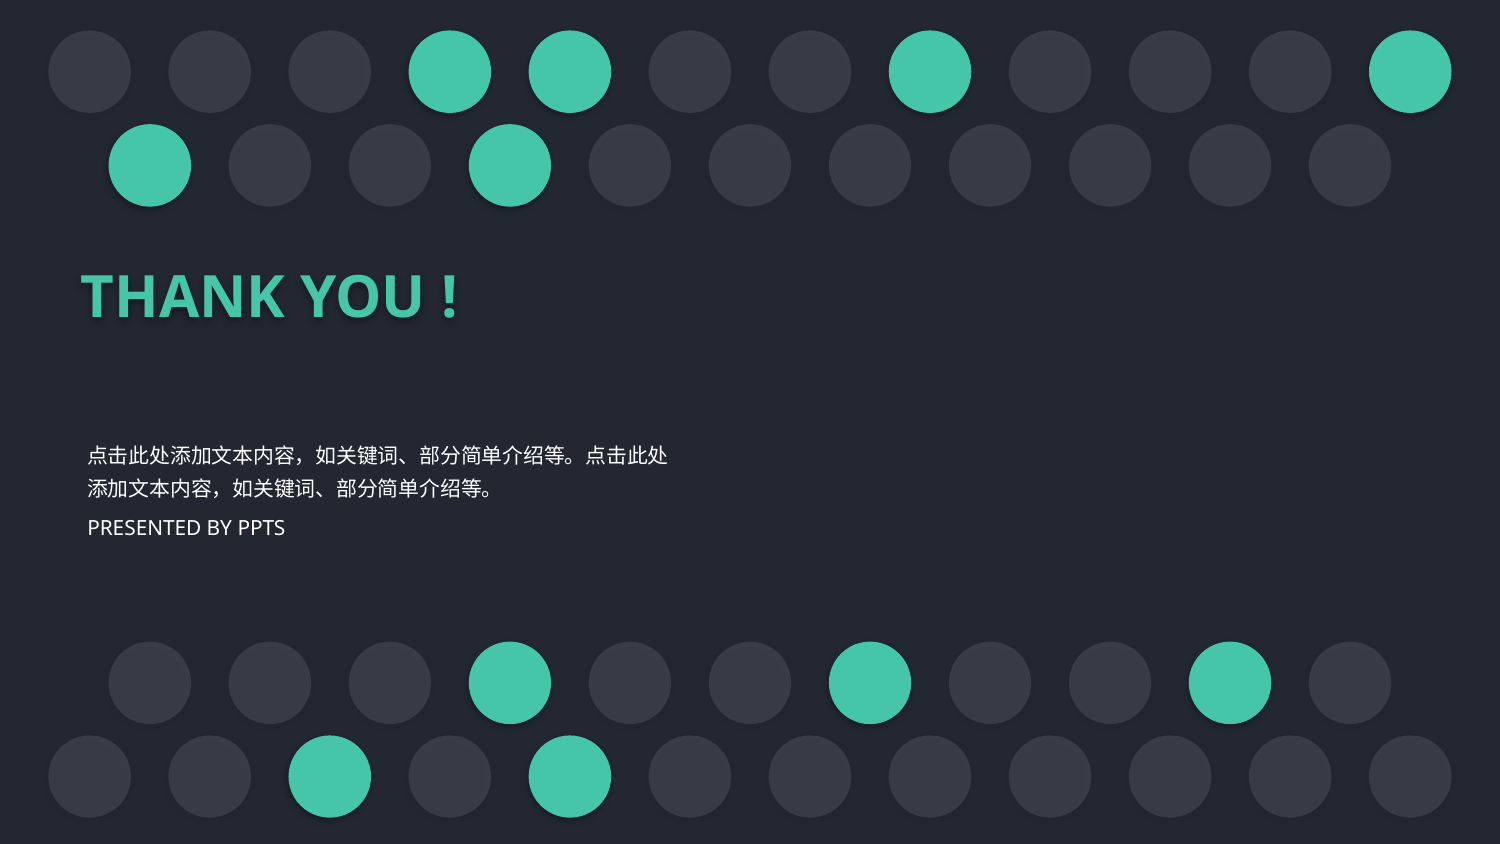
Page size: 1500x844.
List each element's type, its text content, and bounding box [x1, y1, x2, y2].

text_box [1068, 123, 1153, 208]
text_box [407, 29, 492, 114]
text_box [47, 734, 132, 819]
text_box [948, 640, 1032, 725]
text_box [887, 29, 973, 114]
text_box [647, 734, 732, 819]
text_box [1308, 640, 1393, 725]
text_box [468, 640, 552, 725]
text_box [1248, 734, 1333, 819]
text_box [948, 123, 1032, 208]
text_box [167, 734, 252, 819]
text_box [1008, 29, 1093, 114]
text_box [107, 123, 192, 208]
text_box PRESENTED BY PPTS [72, 512, 688, 548]
text_box [407, 734, 492, 819]
text_box [708, 123, 792, 208]
text_box [107, 640, 192, 725]
text_box [588, 123, 672, 208]
text_box [227, 640, 312, 725]
text_box [1128, 734, 1213, 819]
text_box [708, 640, 792, 725]
text_box [1368, 734, 1453, 819]
text_box [287, 29, 372, 114]
text_box 点击此处添加文本内容，如关键词、部分简单介绍等。点击此处添加文本内容，如关键词、部分简单介绍等。 [72, 428, 688, 508]
text_box [828, 123, 912, 208]
text_box [1368, 29, 1453, 114]
text_box [1248, 29, 1333, 114]
text_box [227, 123, 312, 208]
text_box [1308, 123, 1393, 208]
text_box [1008, 734, 1093, 819]
text_box [1068, 640, 1153, 725]
text_box [647, 29, 732, 114]
text_box [287, 734, 372, 819]
text_box [468, 123, 552, 208]
text_box [887, 734, 973, 819]
text_box [828, 640, 912, 725]
text_box [527, 29, 612, 114]
text_box [347, 640, 432, 725]
text_box [167, 29, 252, 114]
text_box [767, 734, 853, 819]
text_box THANK YOU ! [66, 251, 473, 337]
text_box [527, 734, 612, 819]
text_box [767, 29, 853, 114]
text_box [1187, 640, 1273, 725]
text_box [588, 640, 672, 725]
text_box [1128, 29, 1213, 114]
text_box [1187, 123, 1273, 208]
text_box [347, 123, 432, 208]
text_box [47, 29, 132, 114]
